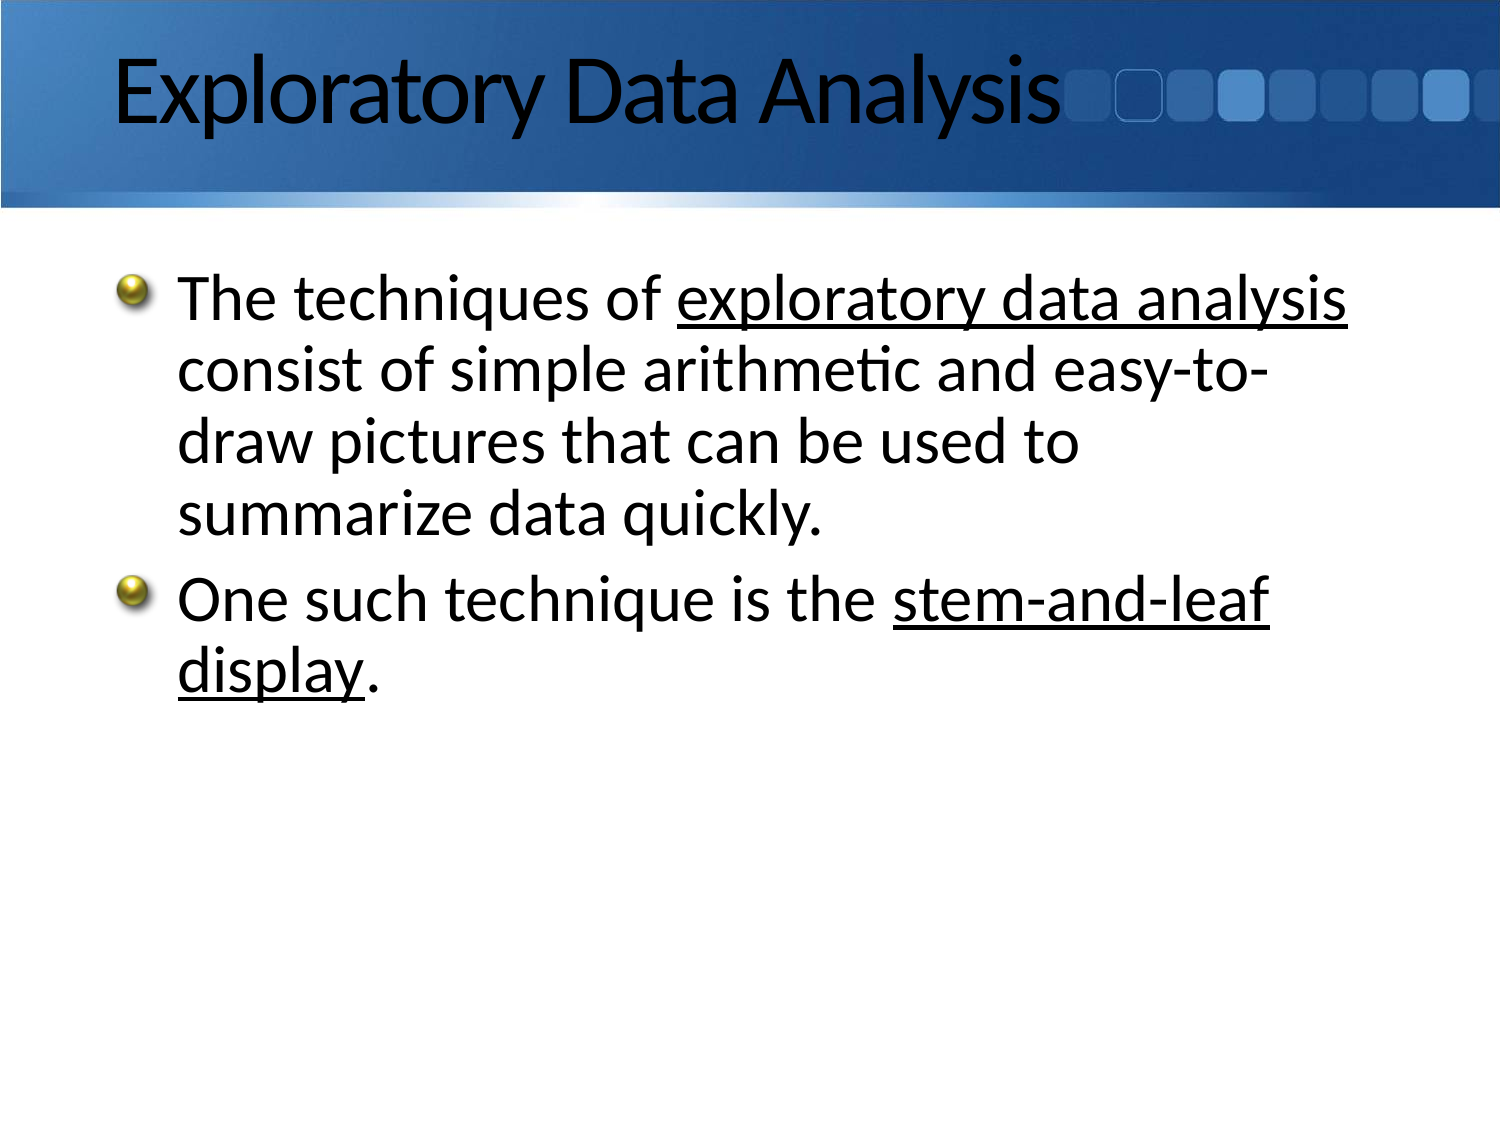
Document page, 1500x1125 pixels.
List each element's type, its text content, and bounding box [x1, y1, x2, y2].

list The techniques of exploratory data analysis consist of simple arithmetic and easy-to-draw pictures that can be used to summarize data quickly. One such technique is the stem-and-leaf display. [112, 262, 1388, 1025]
picture [0, 0, 1500, 1125]
title Exploratory Data Analysis [112, 37, 1388, 163]
